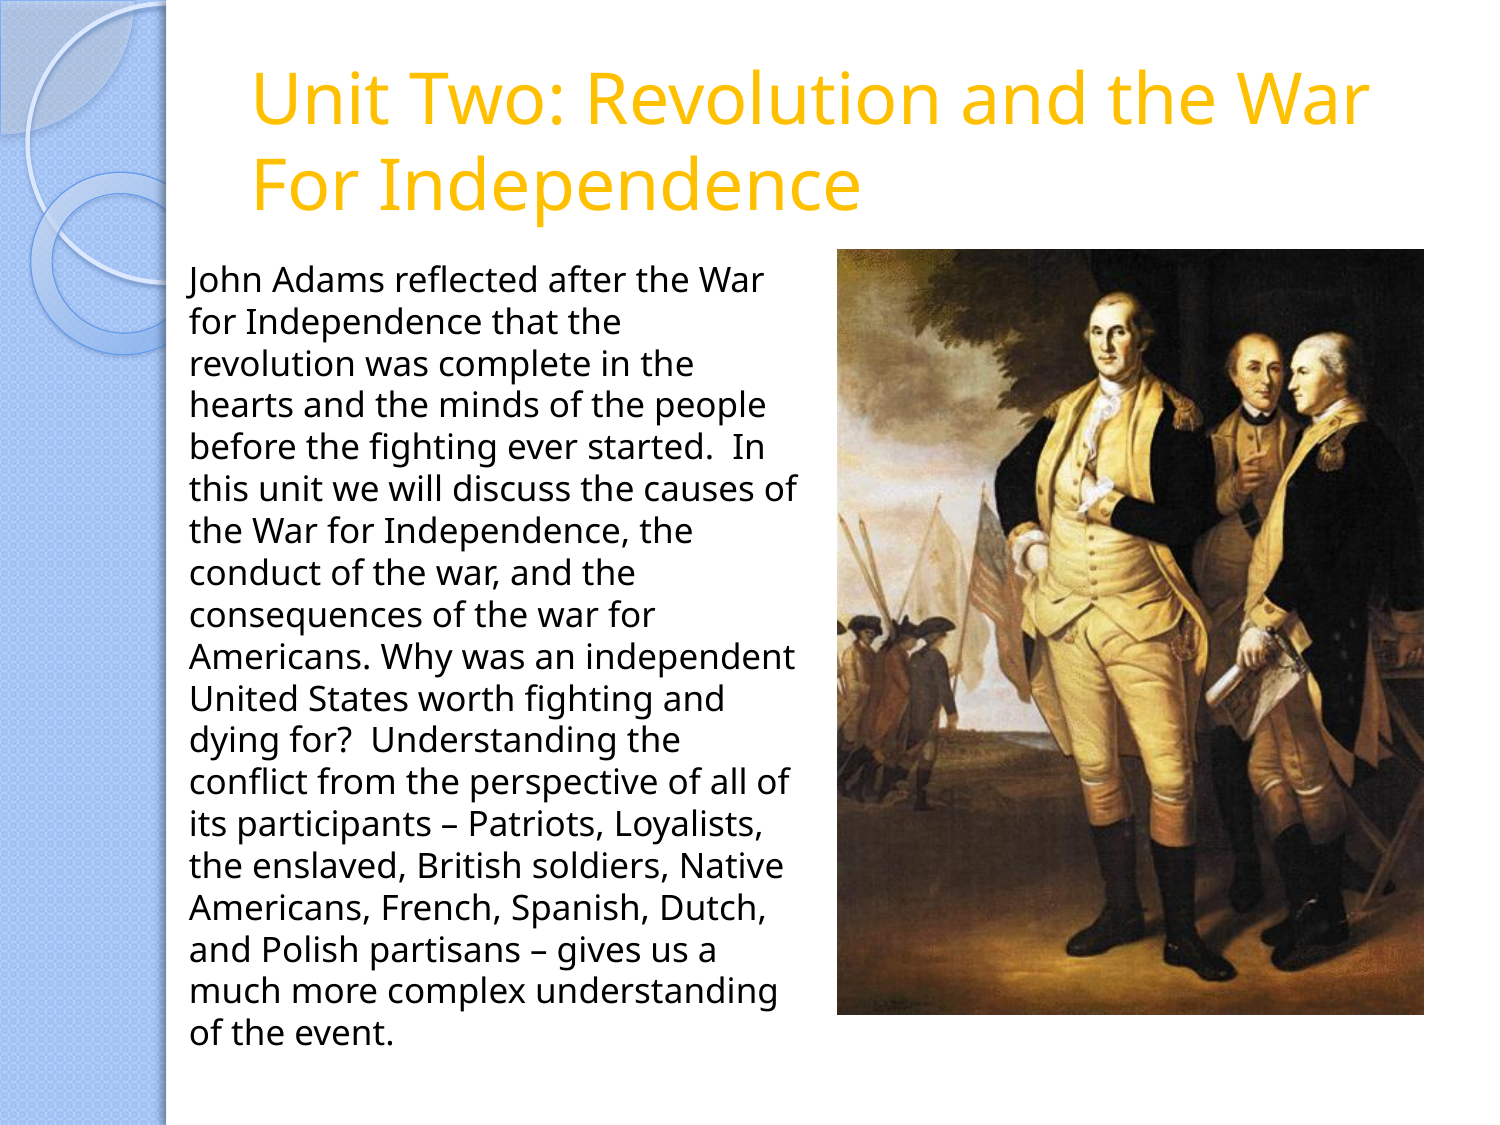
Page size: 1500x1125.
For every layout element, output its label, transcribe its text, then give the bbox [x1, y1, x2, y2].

title Unit Two: Revolution and the War For Independence [235, 45, 1466, 233]
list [837, 249, 1424, 1016]
list John Adams reflected after the War for Independence that the revolution was complete in the hearts and the minds of the people before the fighting ever started. In this unit we will discuss the causes of the War for Independence, the conduct of the war, and the consequences of the war for Americans. Why was an independent United States worth fighting and dying for? Understanding the conflict from the perspective of all of its participants – Patriots, Loyalists, the enslaved, British soldiers, Native Americans, French, Spanish, Dutch, and Polish partisans – gives us a much more complex understanding of the event. [162, 249, 813, 1088]
